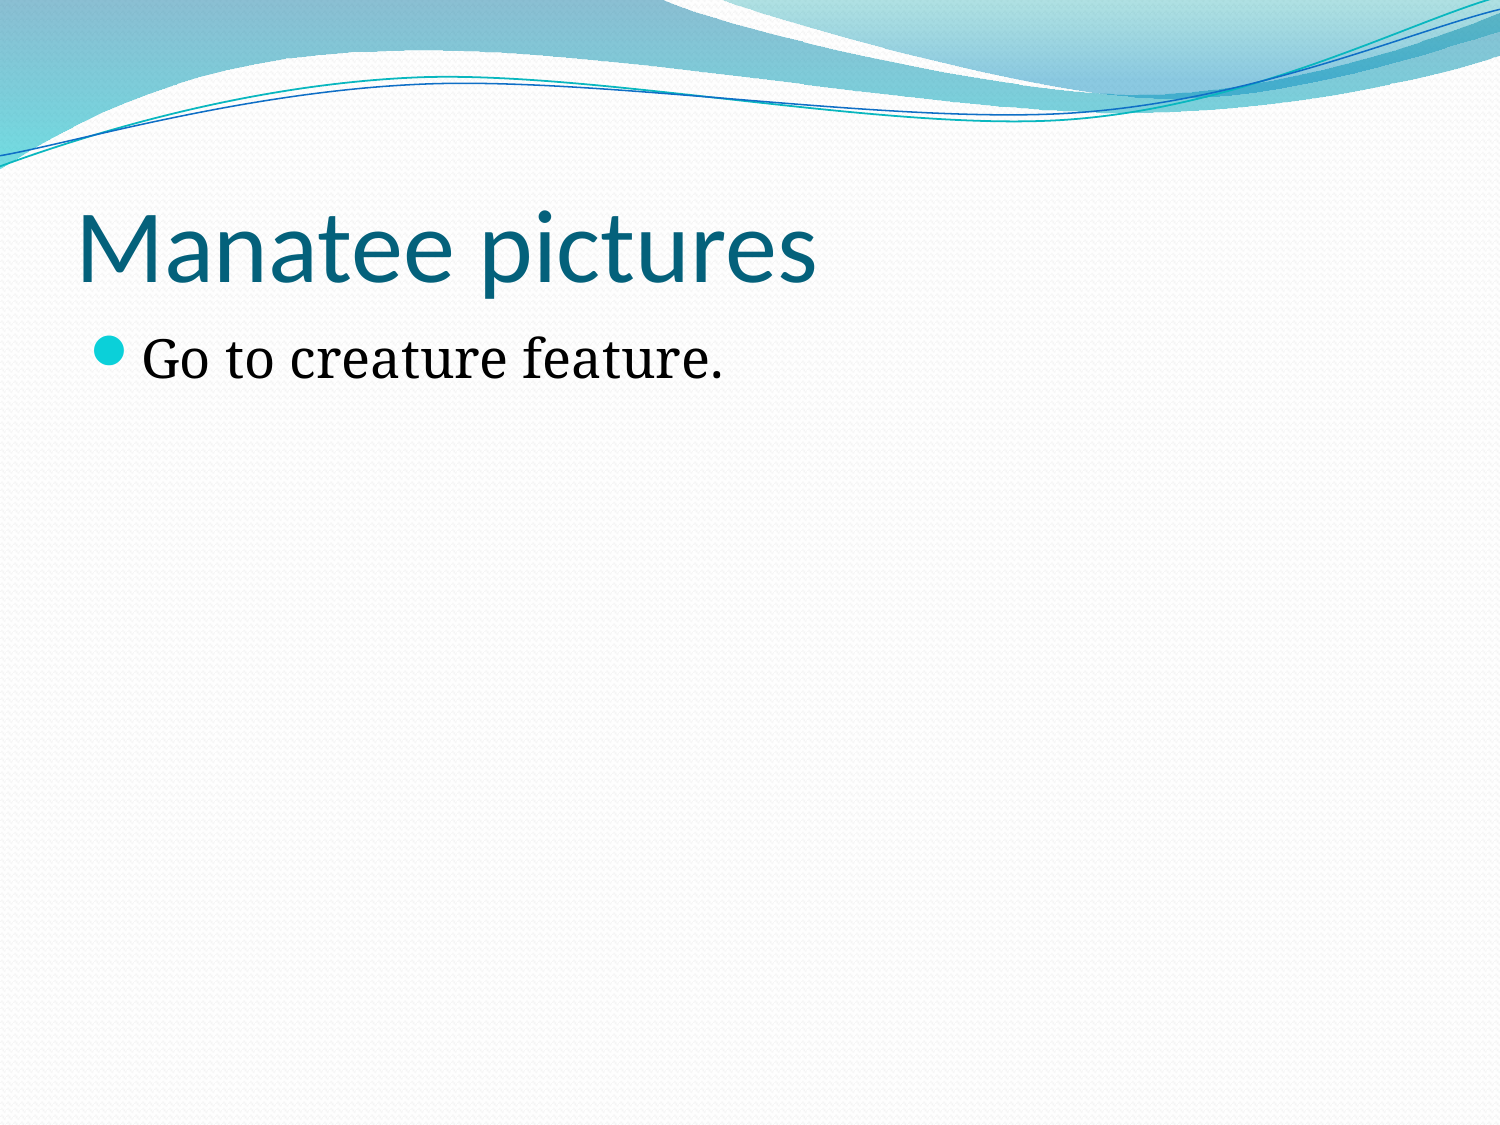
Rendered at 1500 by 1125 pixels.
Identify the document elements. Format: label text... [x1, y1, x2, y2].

list Go to creature feature. [75, 317, 1425, 1038]
title Manatee pictures [75, 115, 1425, 303]
